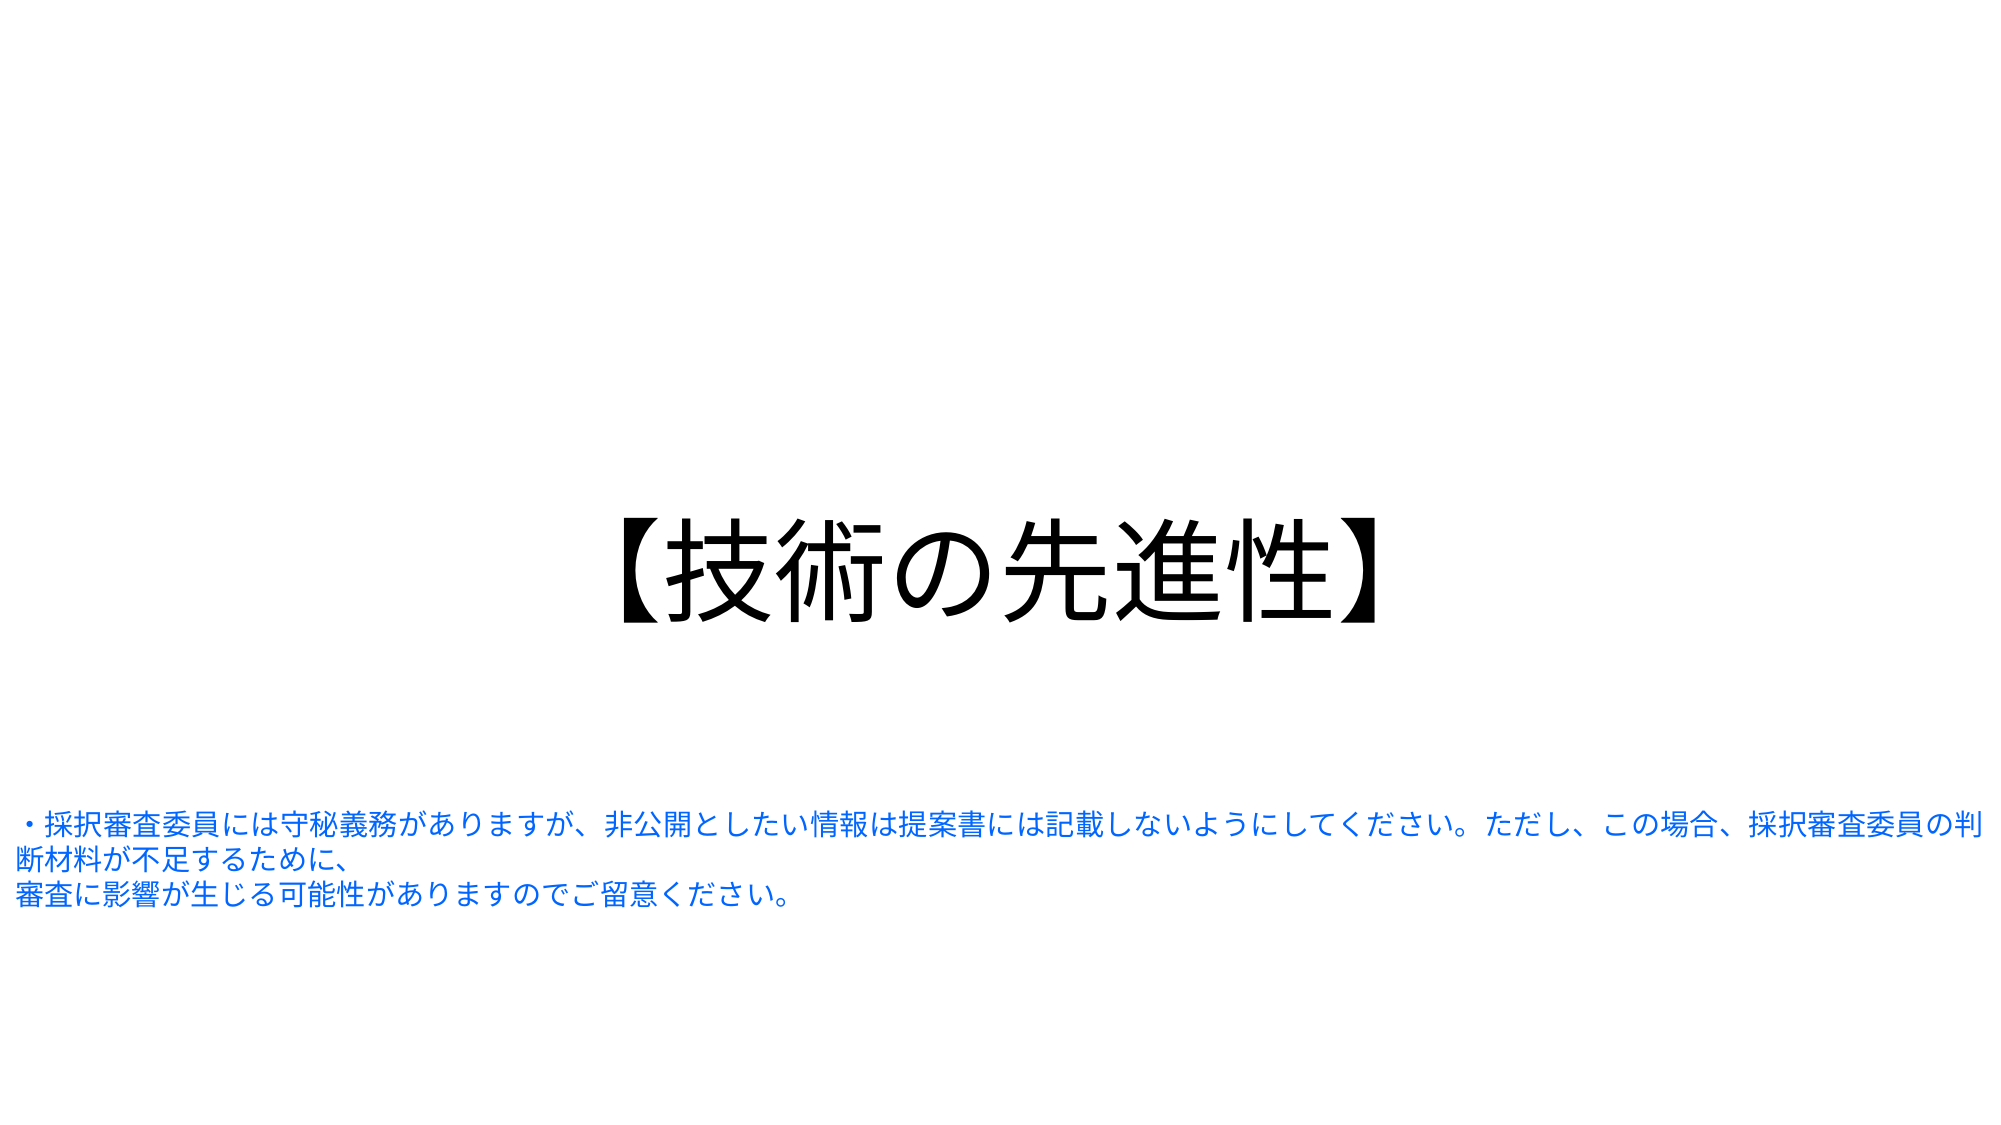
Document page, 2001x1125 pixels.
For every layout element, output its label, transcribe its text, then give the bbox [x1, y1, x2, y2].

text_box ・採択審査委員には守秘義務がありますが、非公開としたい情報は提案書には記載しないようにしてください。ただし、この場合、採択審査委員の判断材料が不足するために、 審査に影響が生じる可能性がありますのでご留意ください。 [0, 798, 2000, 882]
text_box 【技術の先進性】 [153, 299, 1847, 798]
